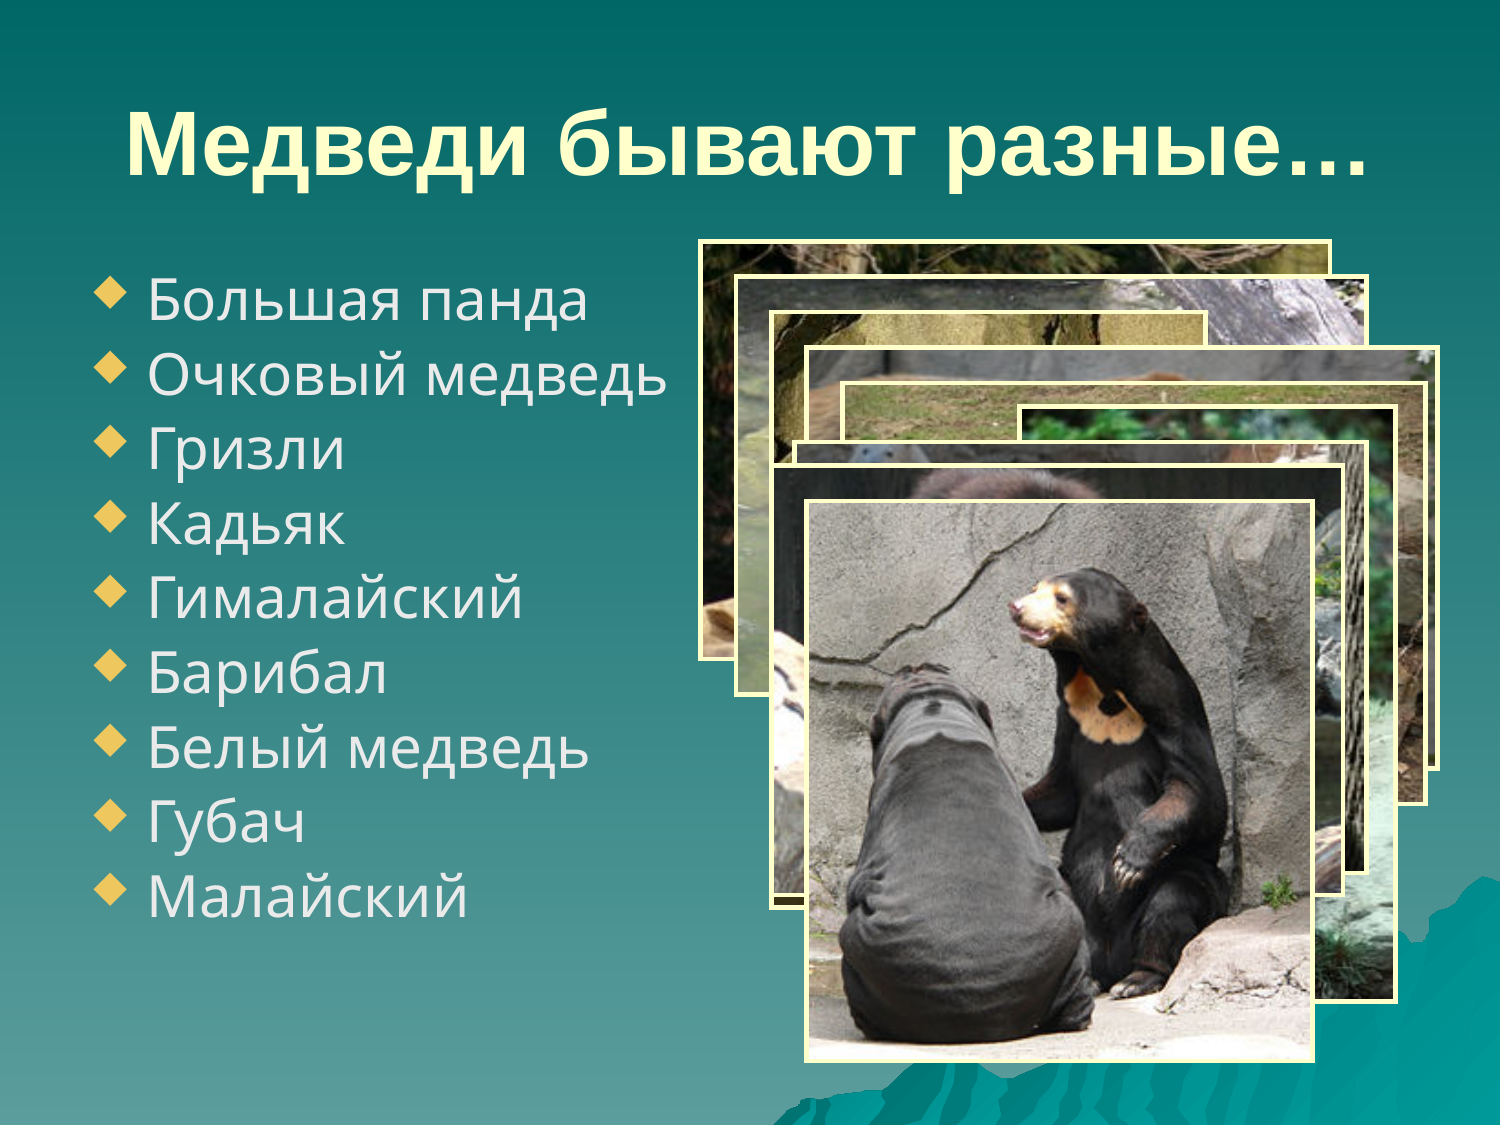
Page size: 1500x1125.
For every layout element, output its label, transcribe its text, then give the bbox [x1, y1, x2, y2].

picture [702, 243, 1436, 1059]
list Большая панда Очковый медведь Гризли Кадьяк Гималайский Барибал Белый медведь Губач Малайский [74, 262, 738, 1006]
title Медведи бывают разные… [74, 45, 1426, 233]
